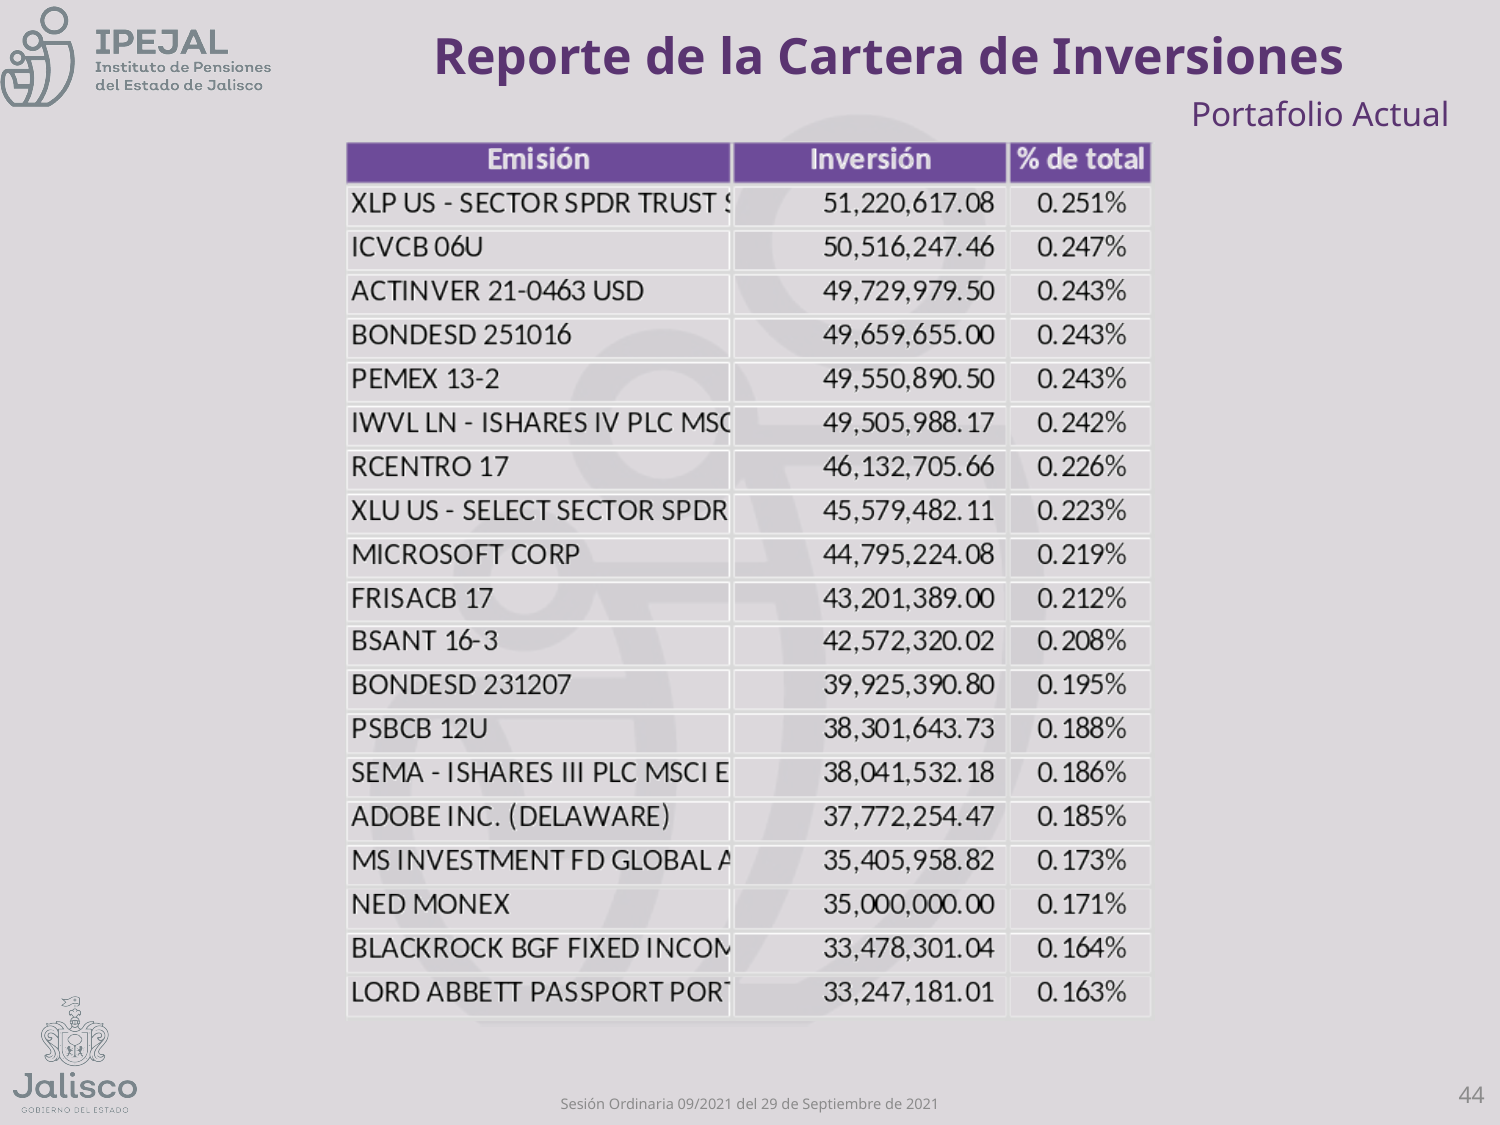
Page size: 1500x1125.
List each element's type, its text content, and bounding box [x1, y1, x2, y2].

picture [0, 988, 166, 1125]
text_box Portafolio Actual [1176, 86, 1465, 141]
footer Sesión Ordinaria 09/2021 del 29 de Septiembre de 2021 [472, 1074, 1028, 1125]
picture [344, 141, 1156, 1021]
text_box Reporte de la Cartera de Inversiones [277, 23, 1500, 149]
picture [0, 6, 271, 107]
slide_number 44 [1411, 1066, 1500, 1125]
